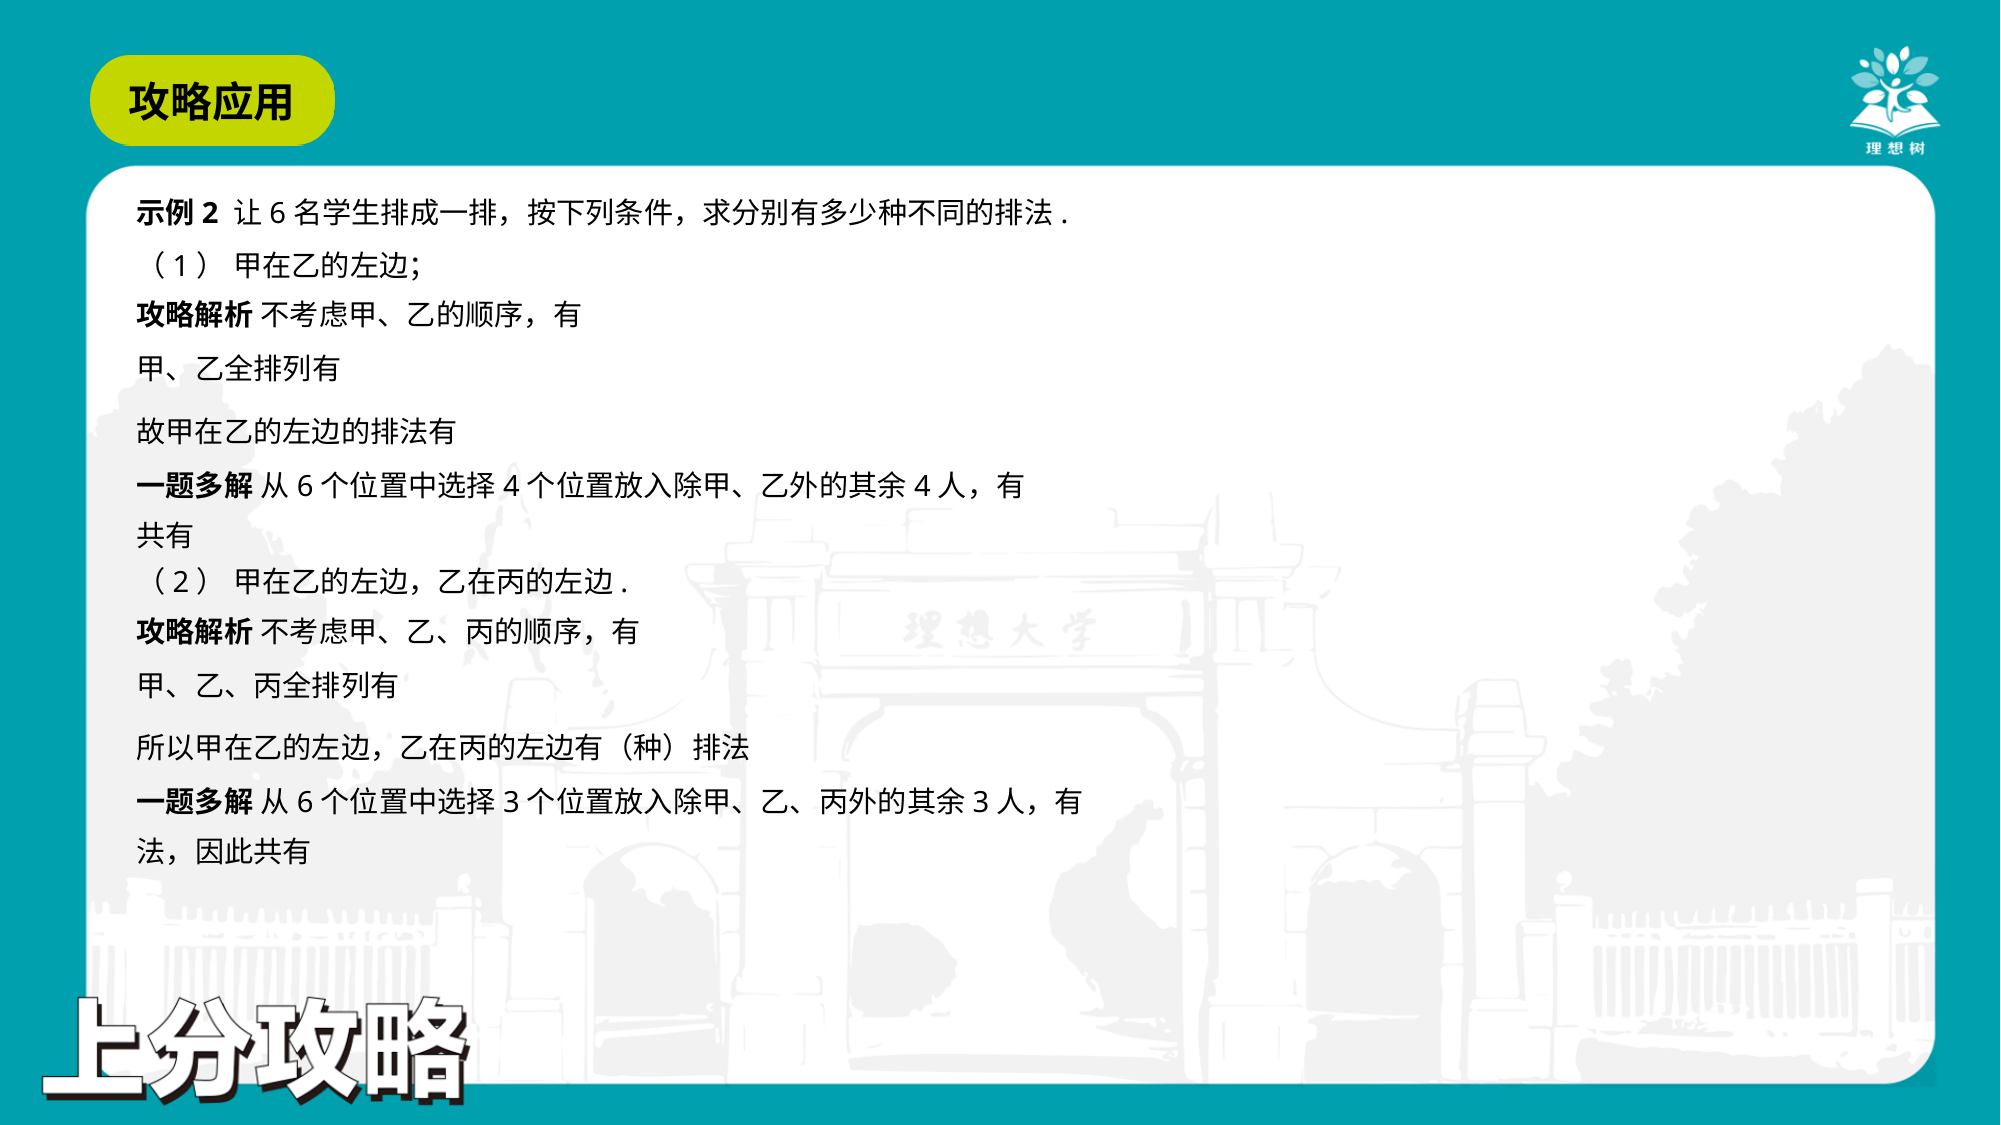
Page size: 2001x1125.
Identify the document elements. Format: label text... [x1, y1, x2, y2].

text_box （2） 甲在乙的左边，乙在丙的左边. [136, 546, 1865, 593]
text_box 示例2 让6名学生排成一排，按下列条件，求分别有多少种不同的排法. [136, 177, 1865, 224]
text_box （1） 甲在乙的左边； [136, 230, 1865, 277]
picture [0, 0, 2000, 1125]
